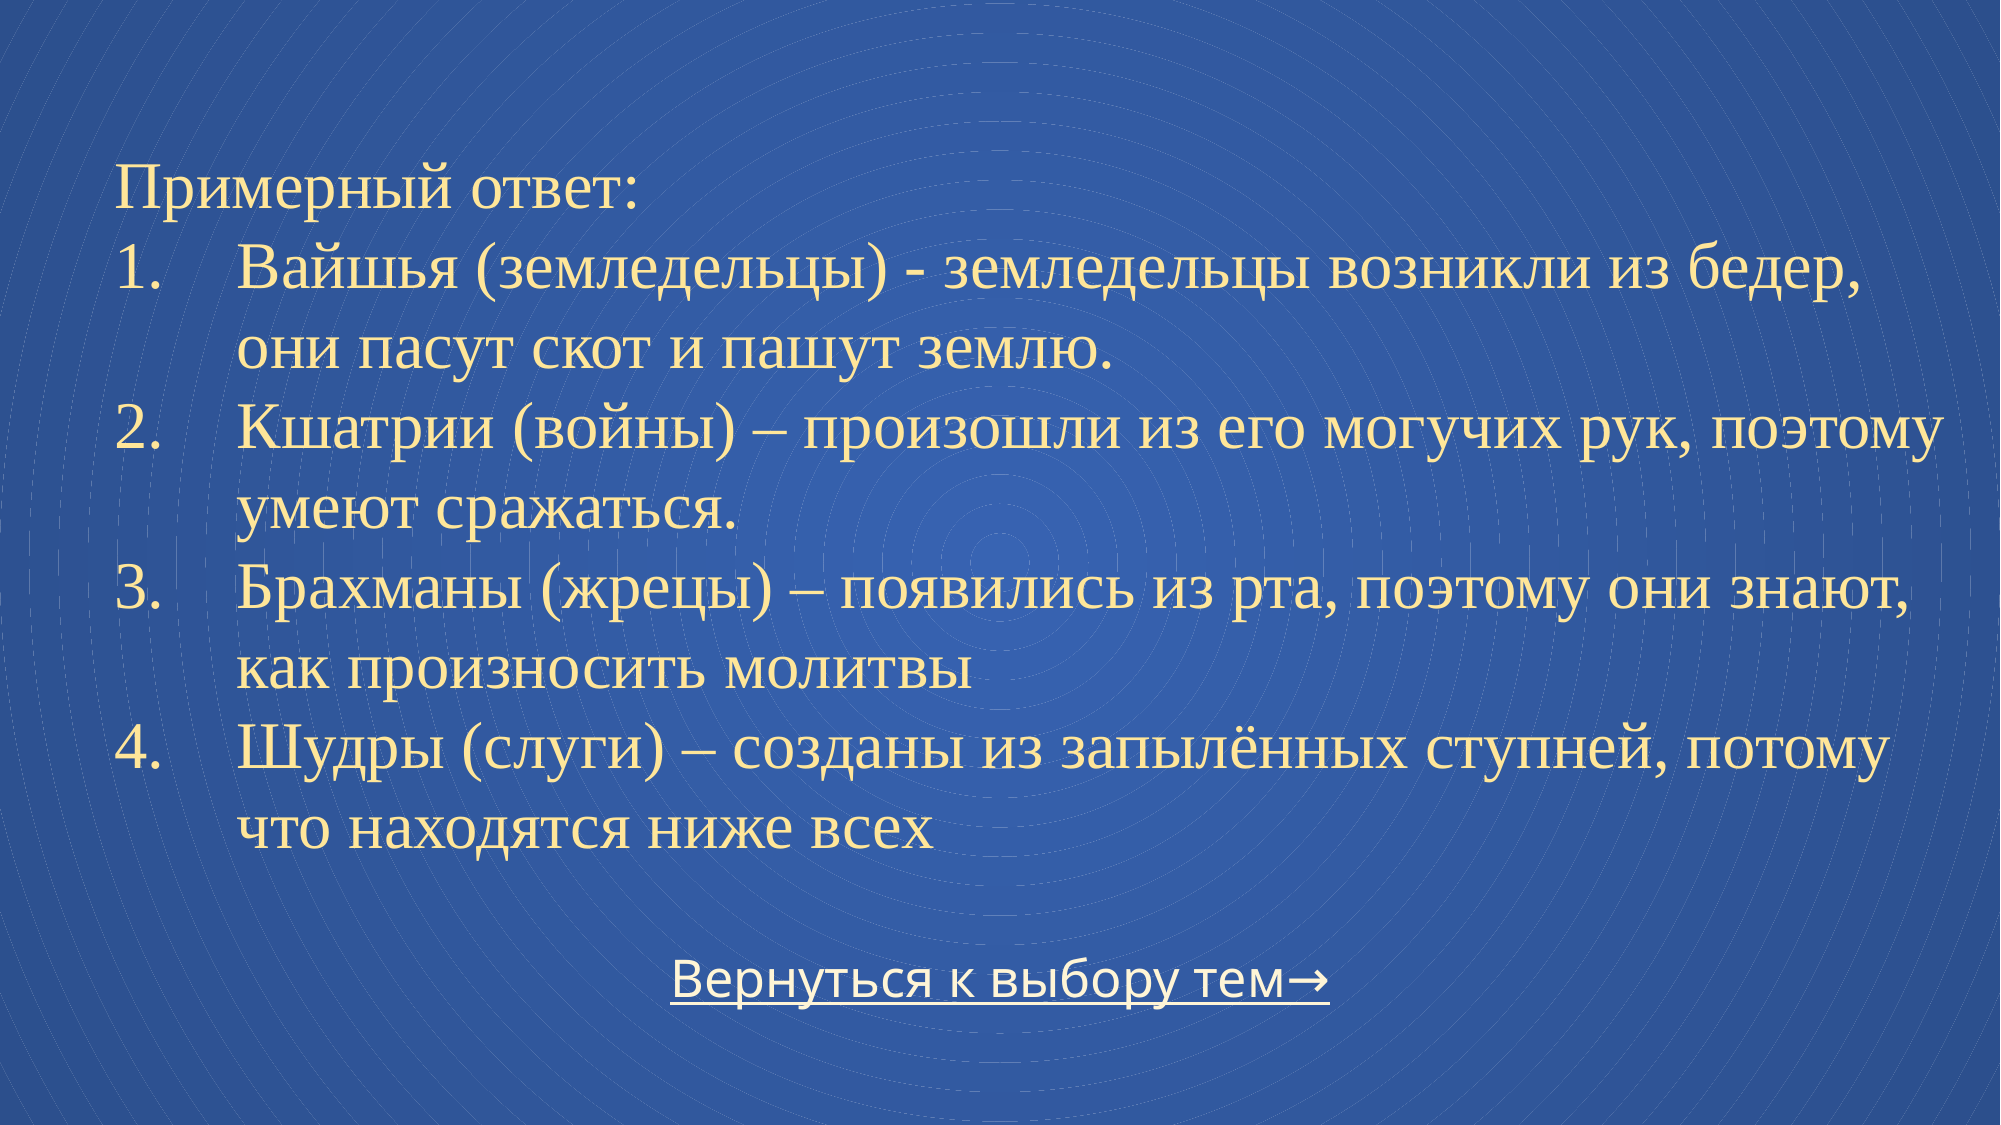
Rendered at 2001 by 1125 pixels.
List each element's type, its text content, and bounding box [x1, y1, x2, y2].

text_box Примерный ответ: Вайшья (земледельцы) - земледельцы возникли из бедер, они пасут скот и пашут землю. Кшатрии (войны) – произошли из его могучих рук, поэтому умеют сражаться. Брахманы (жрецы) – появились из рта, поэтому они знают, как произносить молитвы Шудры (слуги) – созданы из запылённых ступней, потому что находятся ниже всех [99, 134, 1975, 870]
text_box Вернуться к выбору тем→ [655, 938, 1345, 1024]
